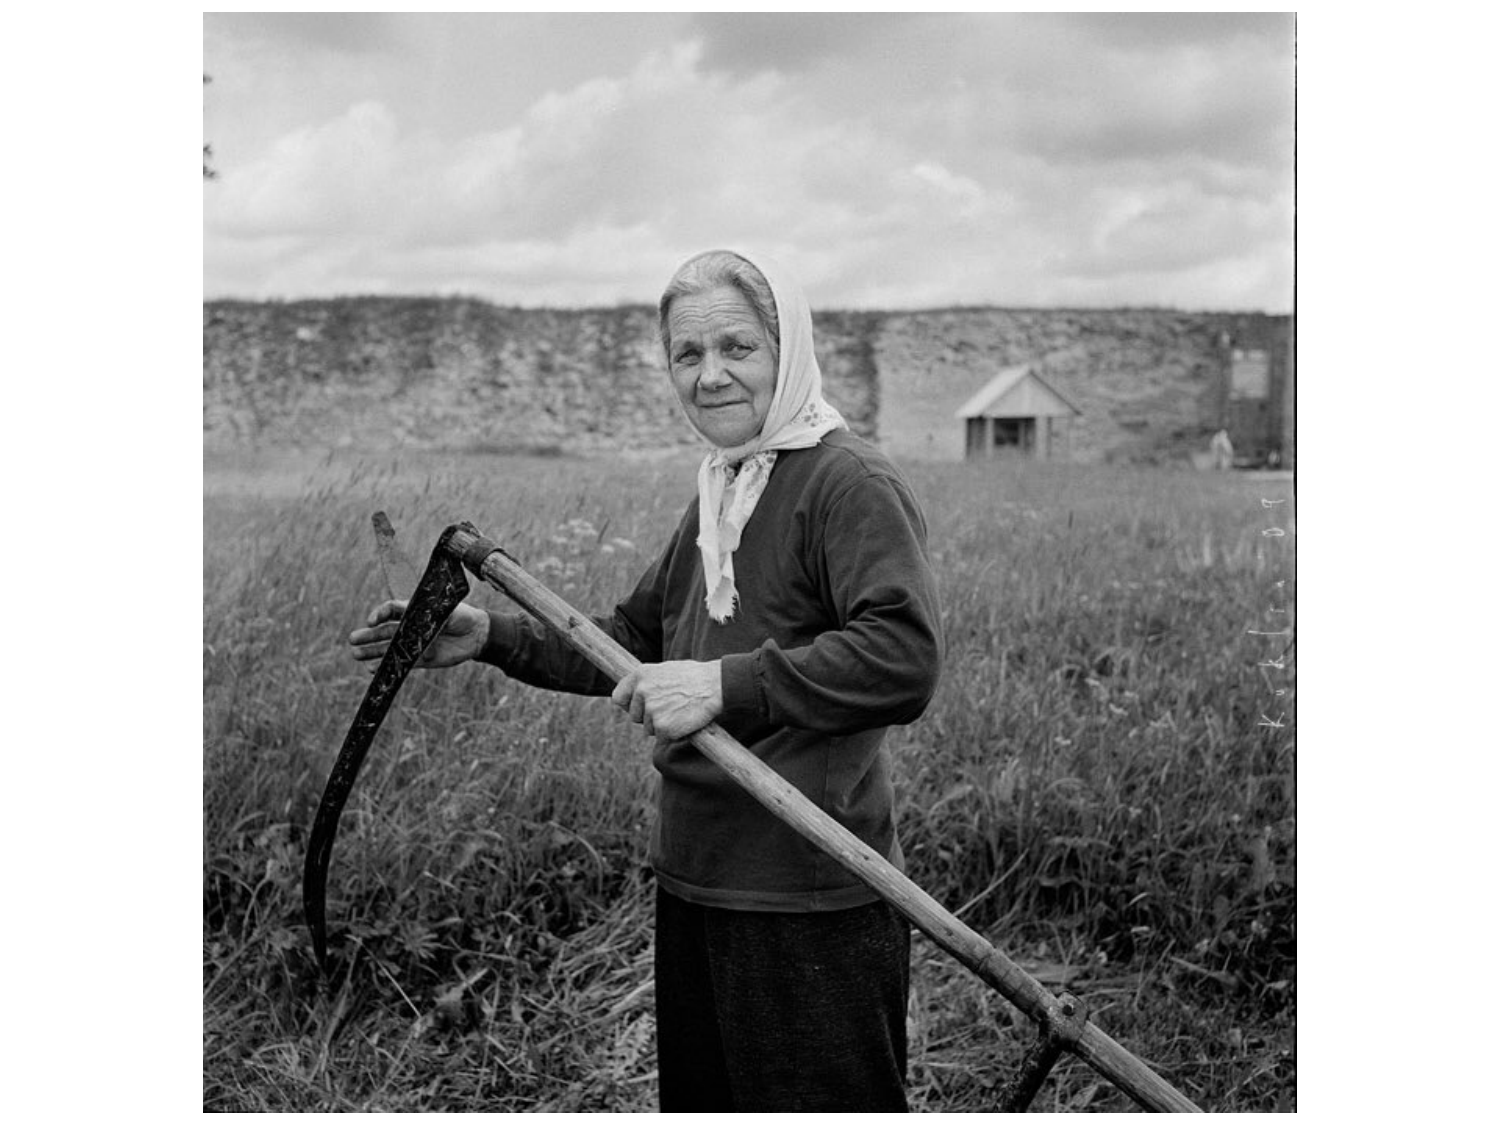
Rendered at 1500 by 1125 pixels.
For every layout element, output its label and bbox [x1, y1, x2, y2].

picture [202, 12, 1298, 1113]
